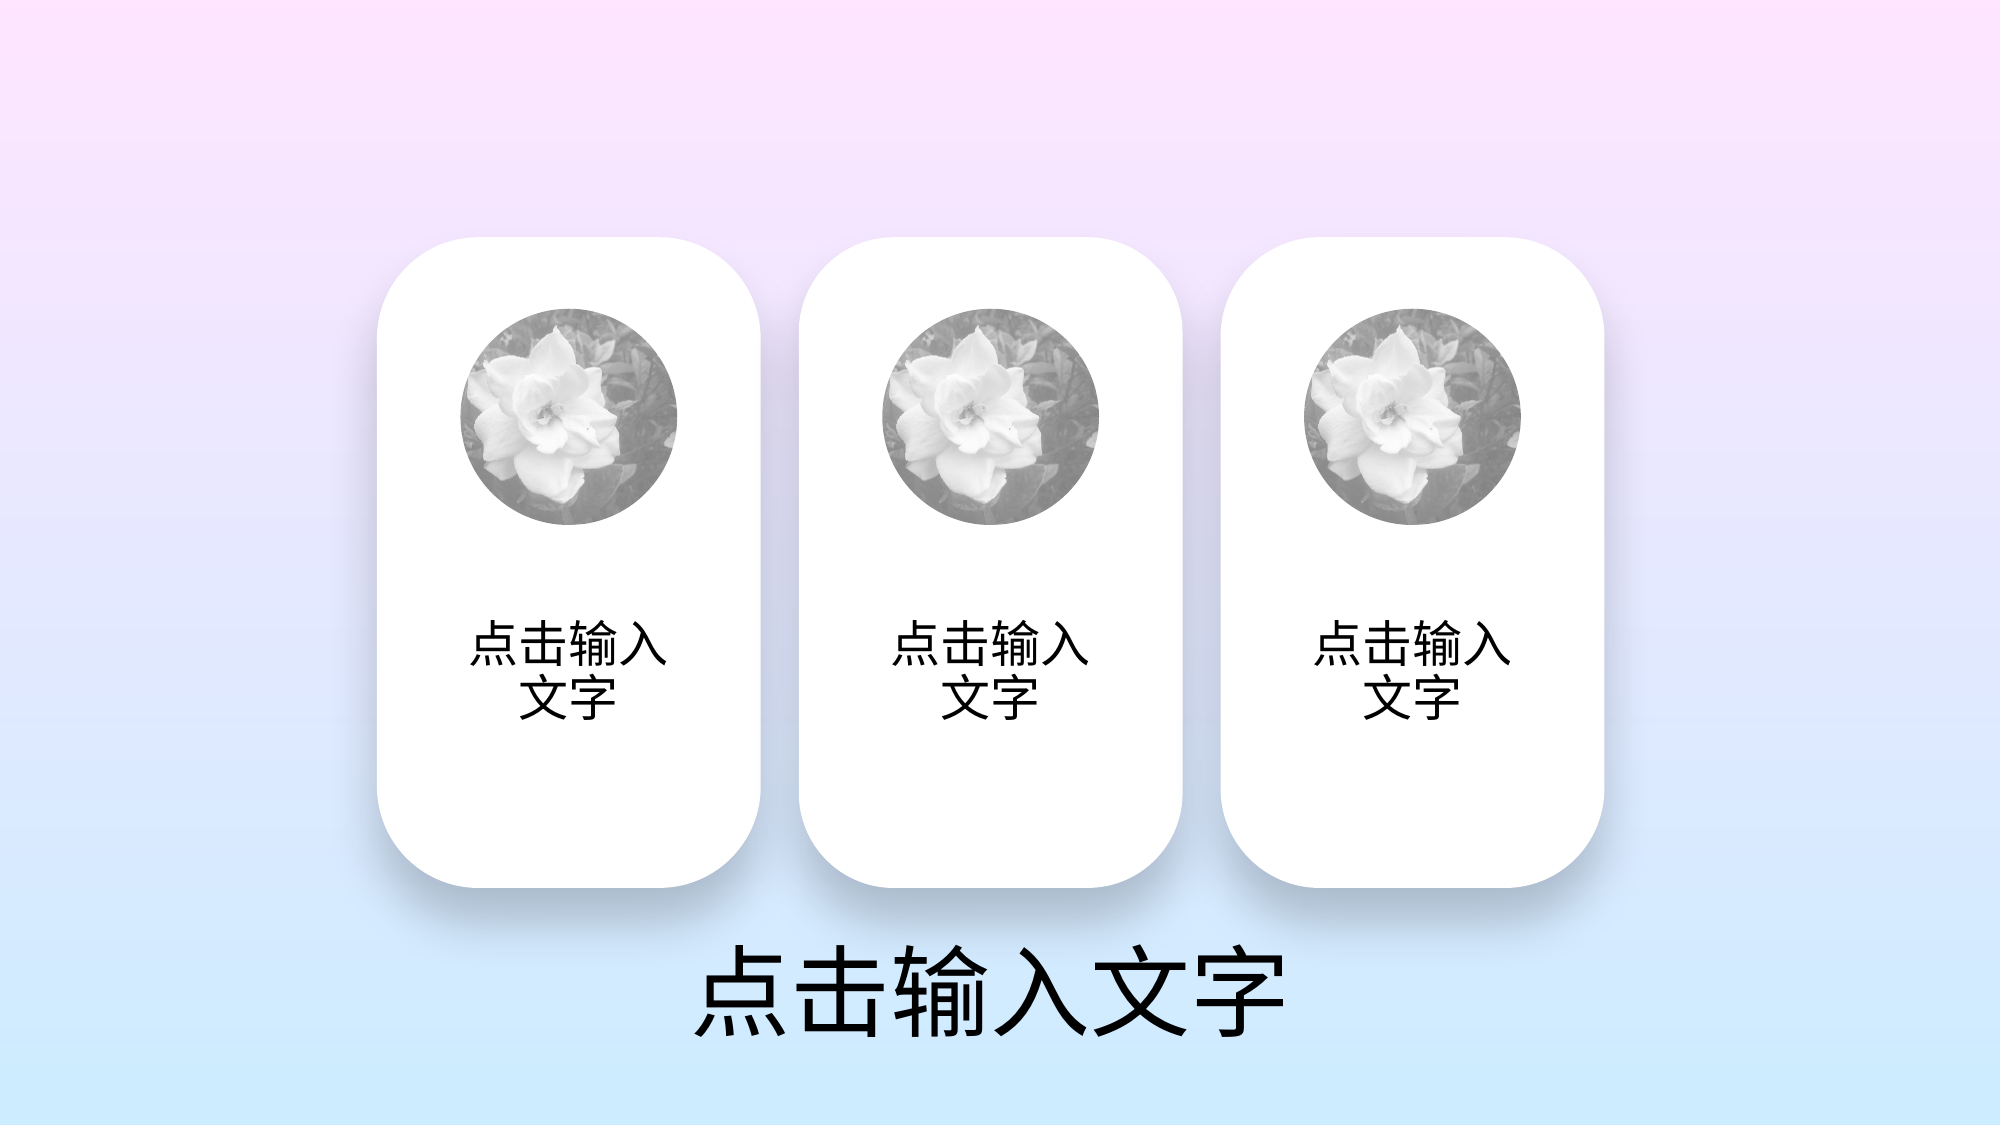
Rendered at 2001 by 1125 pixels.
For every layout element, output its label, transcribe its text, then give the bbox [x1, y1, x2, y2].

list 点击输入文字 [656, 935, 1325, 1073]
text_box [375, 236, 762, 889]
picture [882, 308, 1099, 525]
list 点击输入文字 [872, 611, 1109, 749]
text_box [797, 236, 1184, 889]
list 点击输入文字 [450, 611, 687, 749]
text_box [1219, 236, 1606, 889]
list 点击输入文字 [1294, 611, 1531, 749]
picture [1304, 308, 1521, 525]
picture [460, 308, 678, 525]
